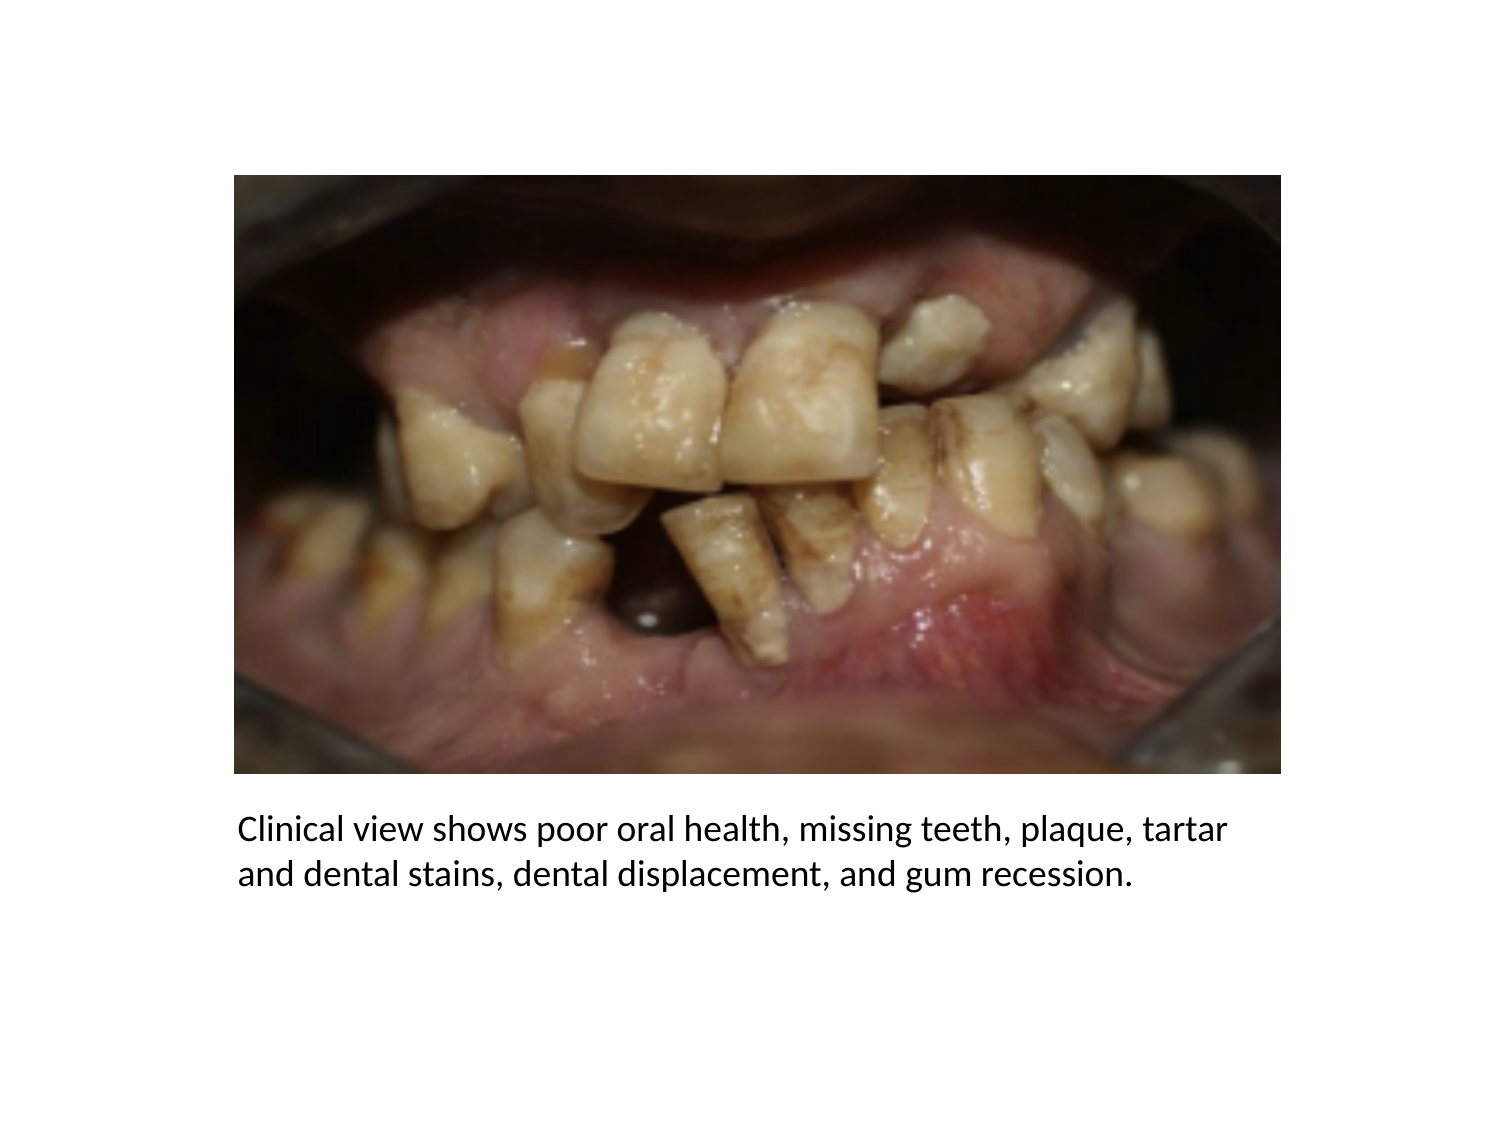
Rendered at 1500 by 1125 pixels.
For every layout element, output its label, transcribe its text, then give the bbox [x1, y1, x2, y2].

text_box Clinical view shows poor oral health, missing teeth, plaque, tartar and dental stains, dental displacement, and gum recession. [222, 796, 1266, 902]
picture [234, 175, 1281, 774]
